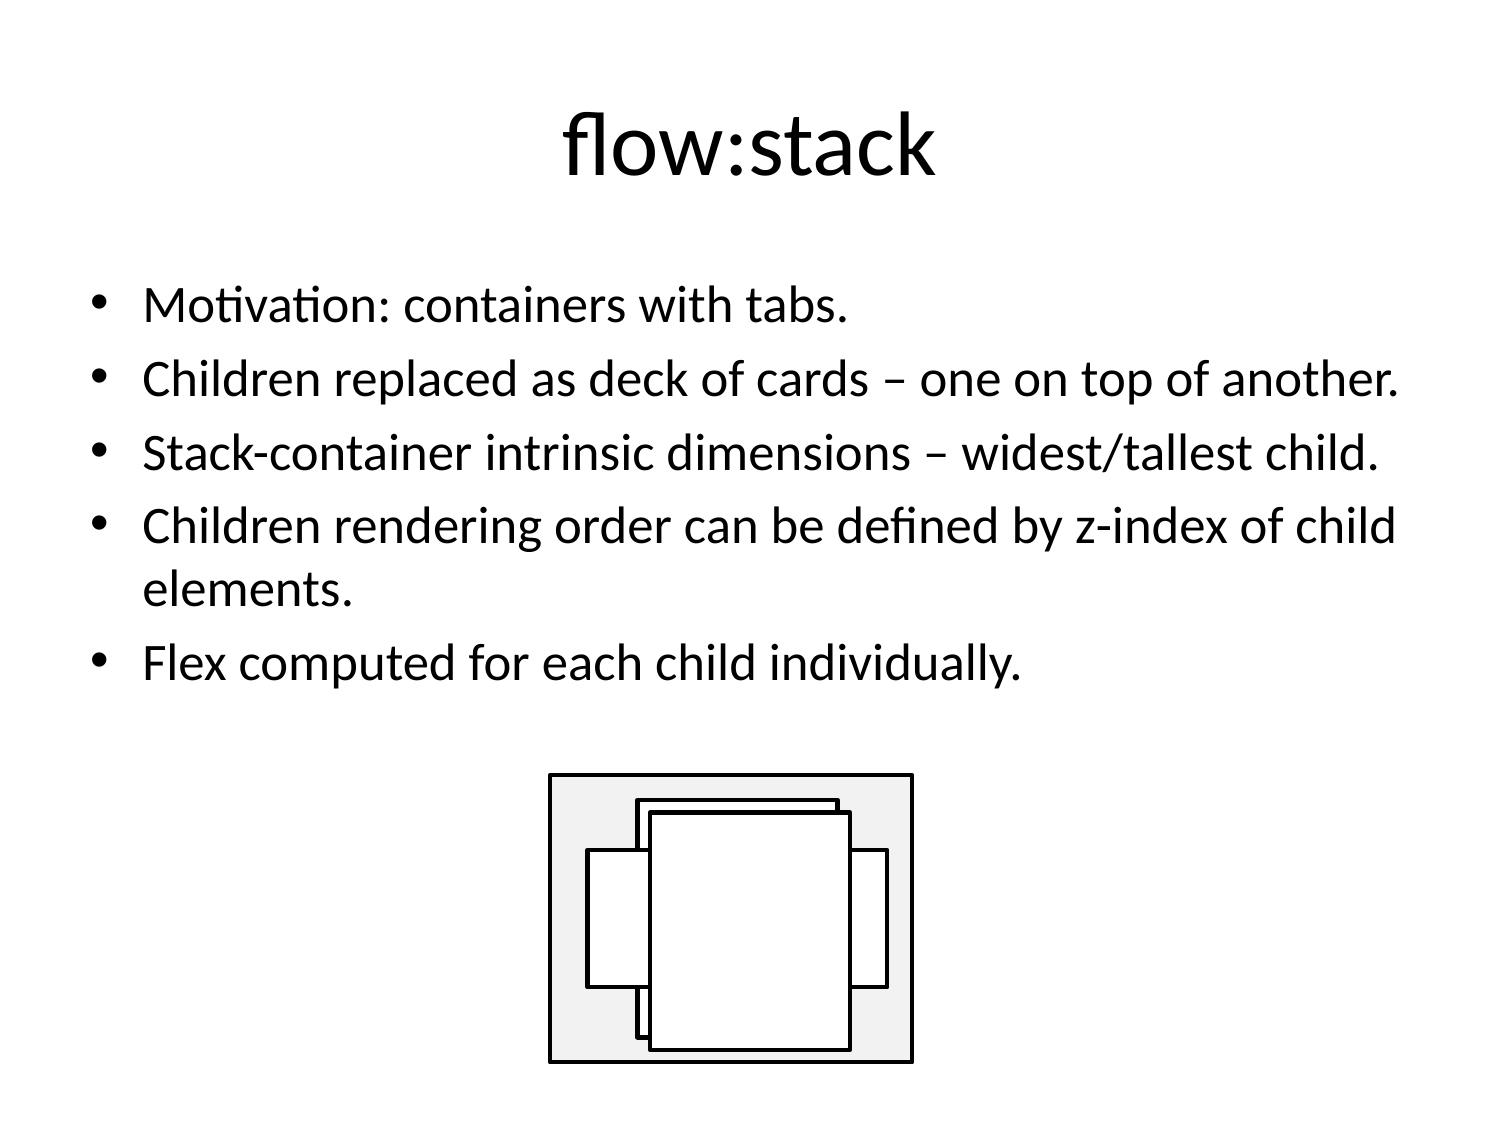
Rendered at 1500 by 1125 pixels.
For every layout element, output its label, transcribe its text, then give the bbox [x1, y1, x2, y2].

text_box [585, 848, 648, 989]
list Motivation: containers with tabs. Children replaced as deck of cards – one on top of another. Stack-container intrinsic dimensions – widest/tallest child. Children rendering order can be defined by z-index of child elements. Flex computed for each child individually. [75, 262, 1425, 788]
text_box [635, 798, 840, 848]
text_box [852, 848, 889, 989]
text_box [648, 810, 852, 1052]
text_box [548, 788, 914, 1064]
text_box [635, 989, 648, 1040]
title flow:stack [75, 45, 1425, 233]
